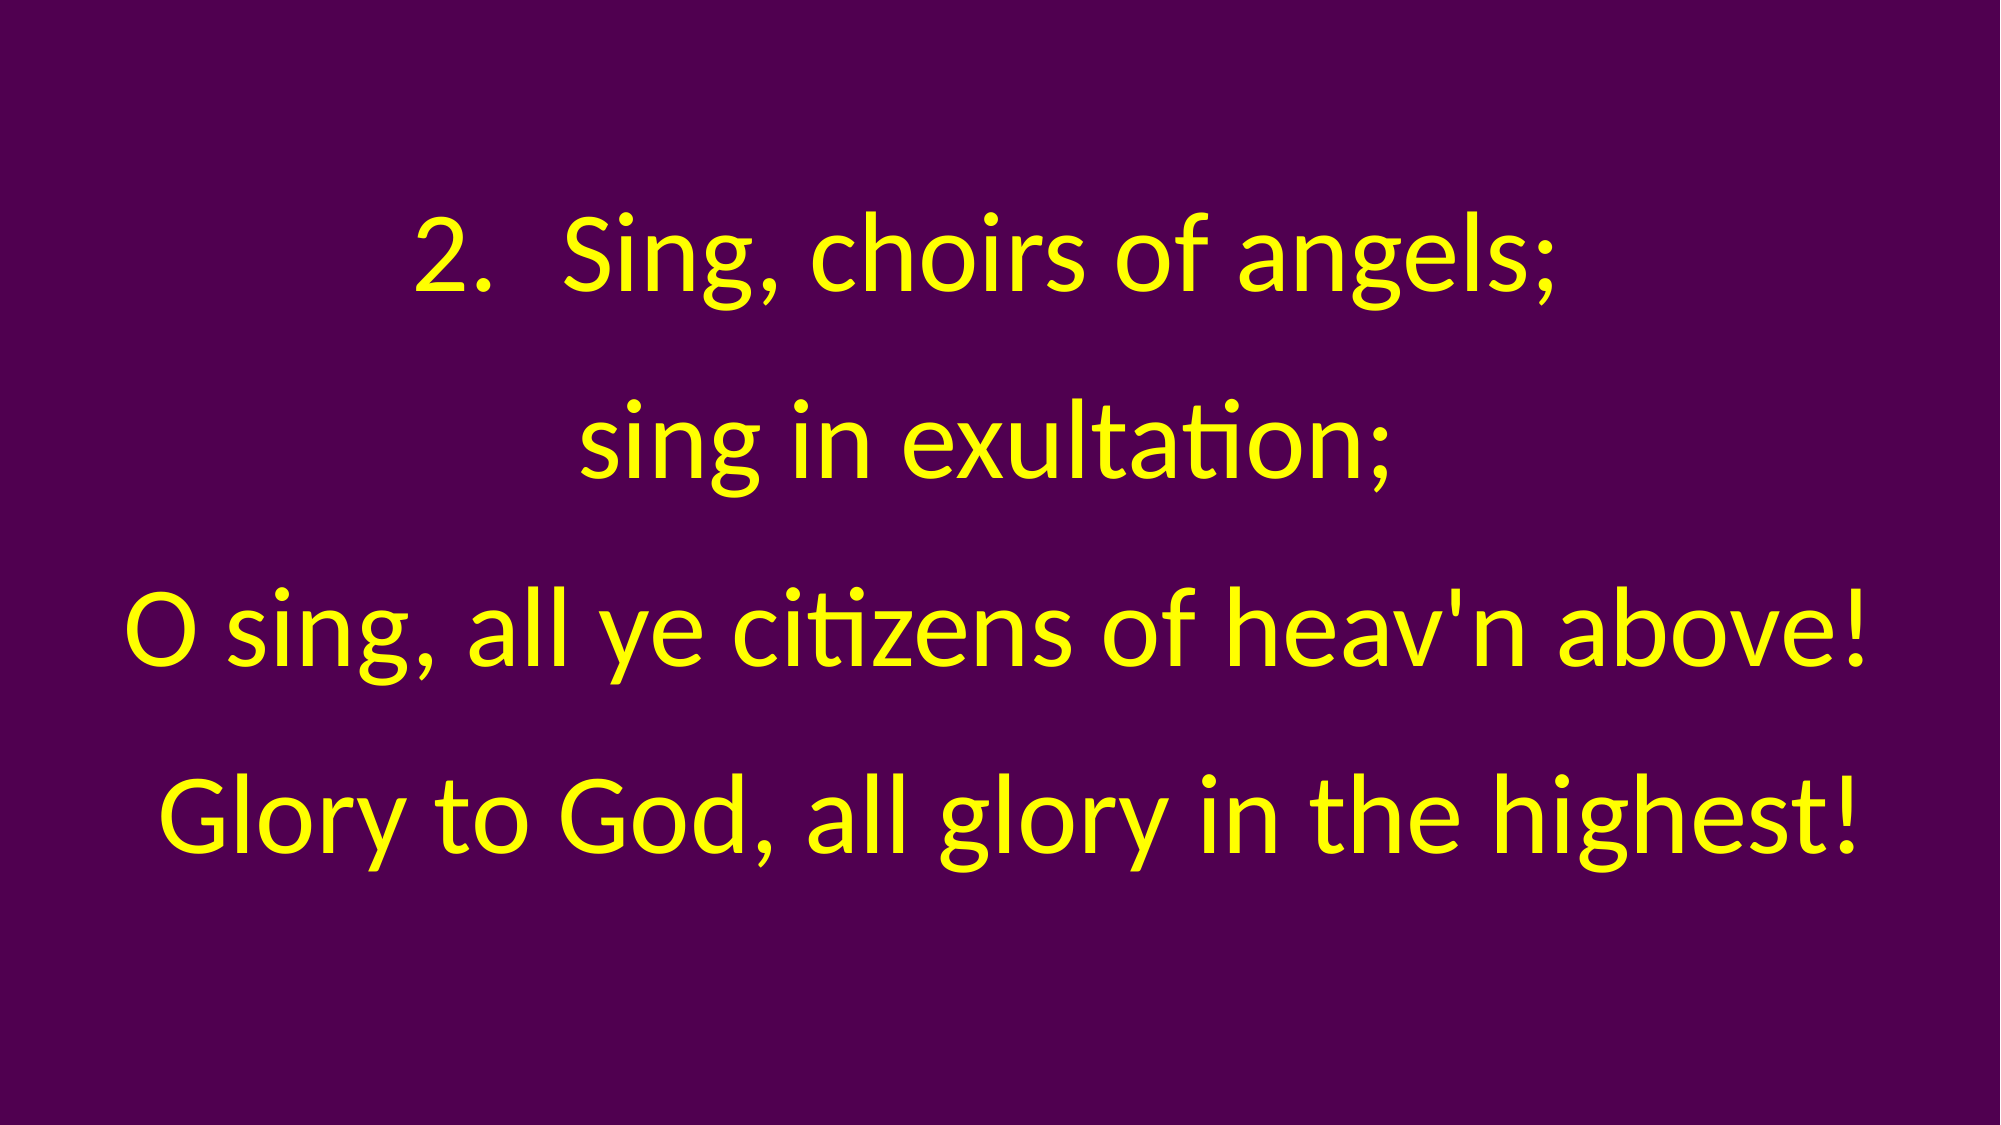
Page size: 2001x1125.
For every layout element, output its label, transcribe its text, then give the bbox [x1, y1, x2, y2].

text_box Sing, choirs of angels; sing in exultation; O sing, all ye citizens of heav'n above! Glory to God, all glory in the highest! [0, 169, 2000, 885]
